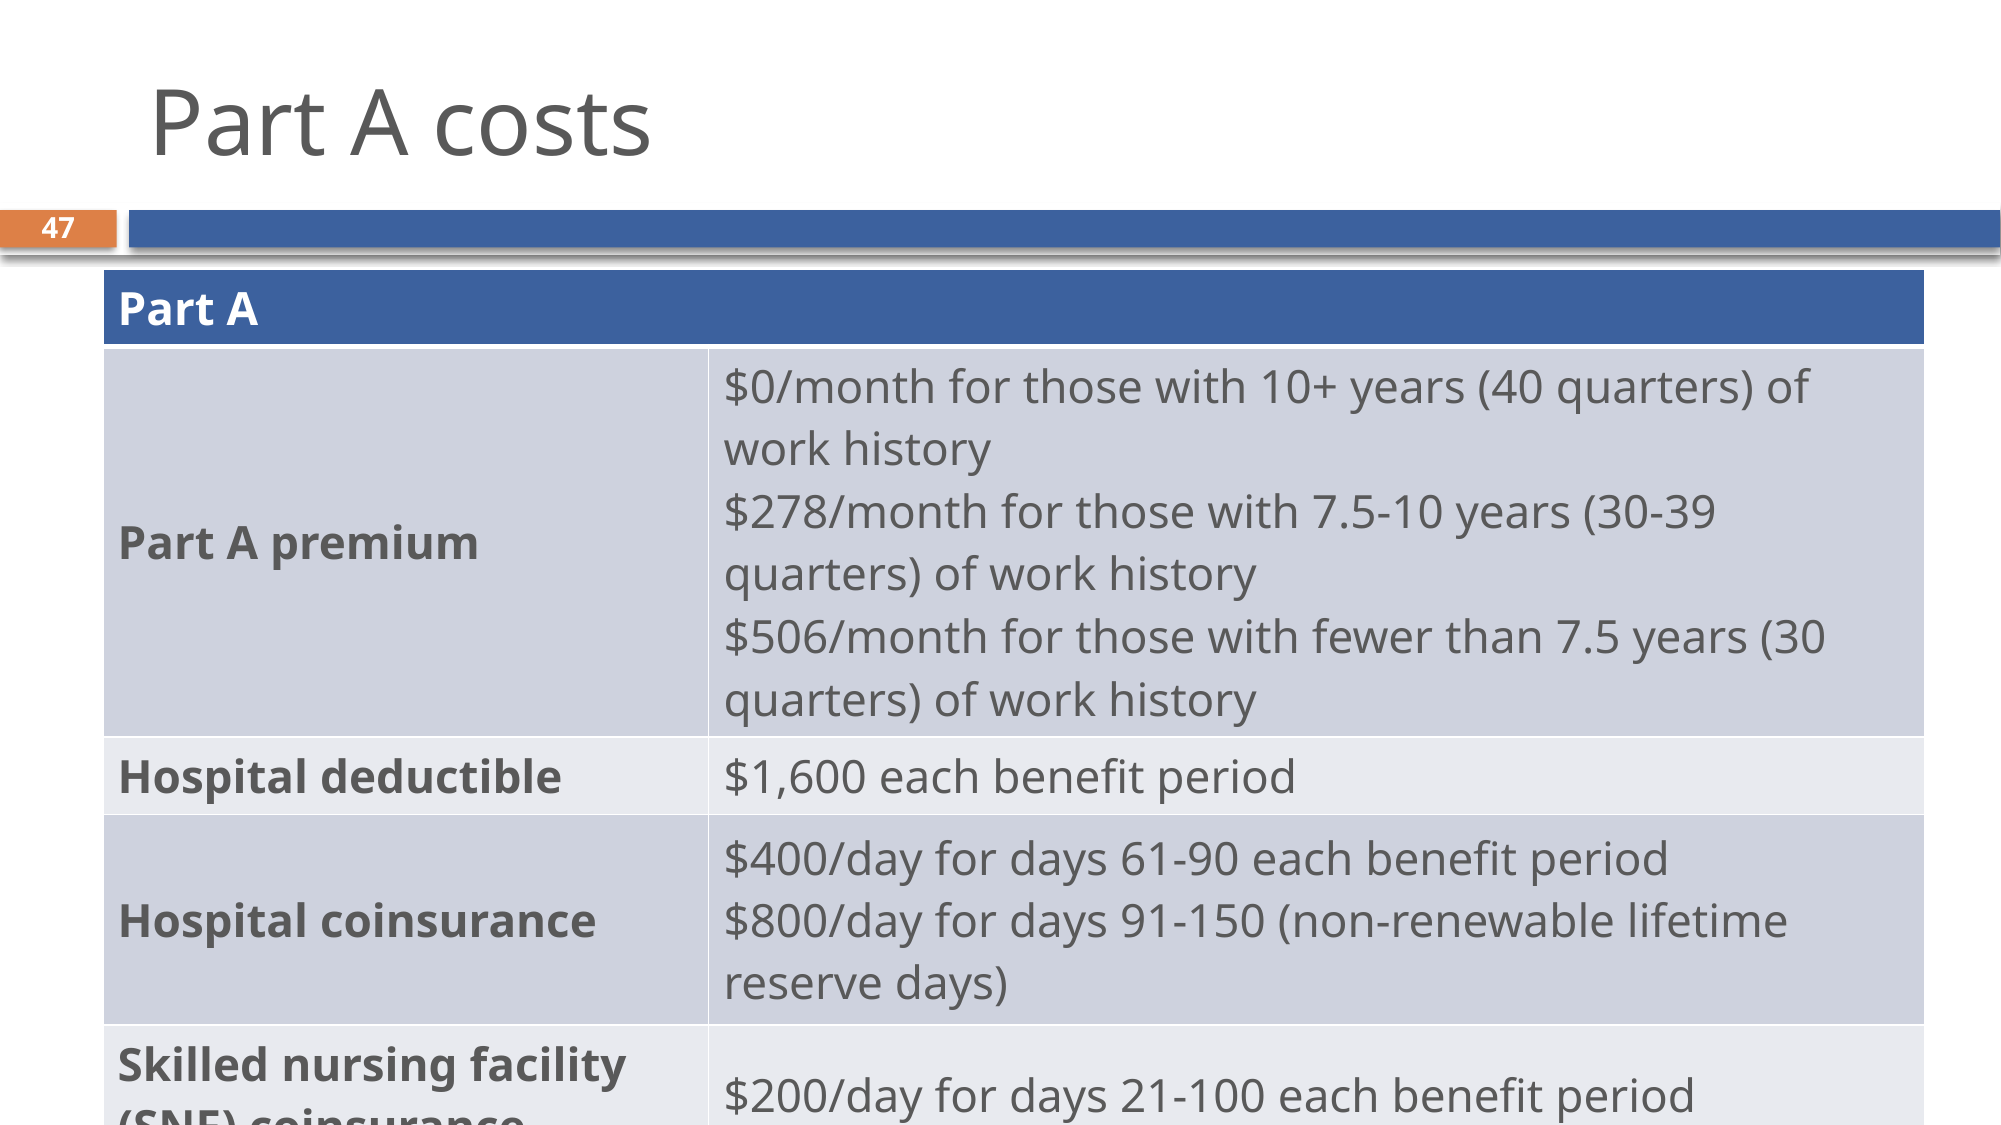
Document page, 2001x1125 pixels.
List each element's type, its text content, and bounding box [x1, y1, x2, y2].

slide_number 47 [0, 208, 117, 249]
table_cell Part A premium [104, 349, 708, 736]
table_cell $400/day for days 61-90 each benefit period $800/day for days 91-150 (non-renewable lifetime reserve days) [709, 815, 1924, 1024]
table_header Part A [104, 270, 1924, 344]
table_cell $200/day for days 21-100 each benefit period [709, 1026, 1924, 1125]
table_cell $0/month for those with 10+ years (40 quarters) of work history $278/month for those with 7.5-10 years (30-39 quarters) of work history $506/month for those with fewer than 7.5 years (30 quarters) of work history [709, 349, 1924, 736]
table_cell Skilled nursing facility (SNF) coinsurance [104, 1026, 708, 1125]
table_cell Hospital coinsurance [104, 815, 708, 1024]
table_cell Hospital deductible [104, 738, 708, 814]
table_cell $1,600 each benefit period [709, 738, 1924, 814]
title Part A costs [133, 37, 1918, 200]
